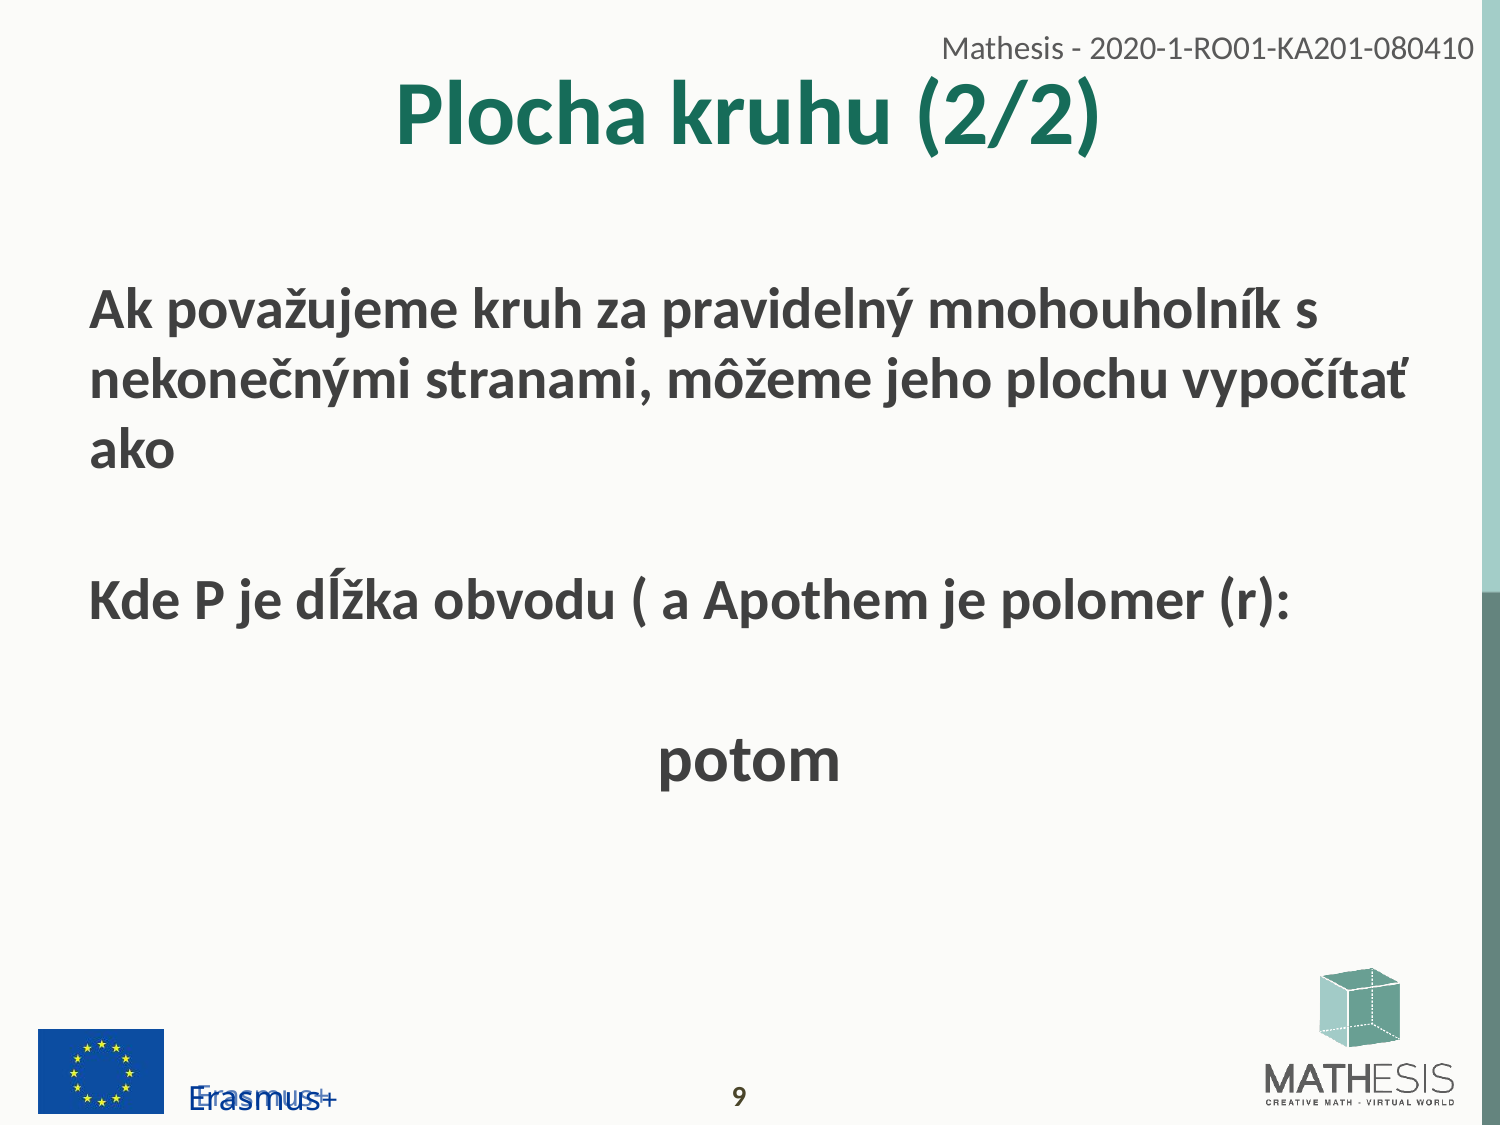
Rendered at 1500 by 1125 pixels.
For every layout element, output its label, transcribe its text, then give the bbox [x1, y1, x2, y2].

title Plocha kruhu (2/2) [75, 45, 1425, 233]
picture [38, 1029, 164, 1114]
